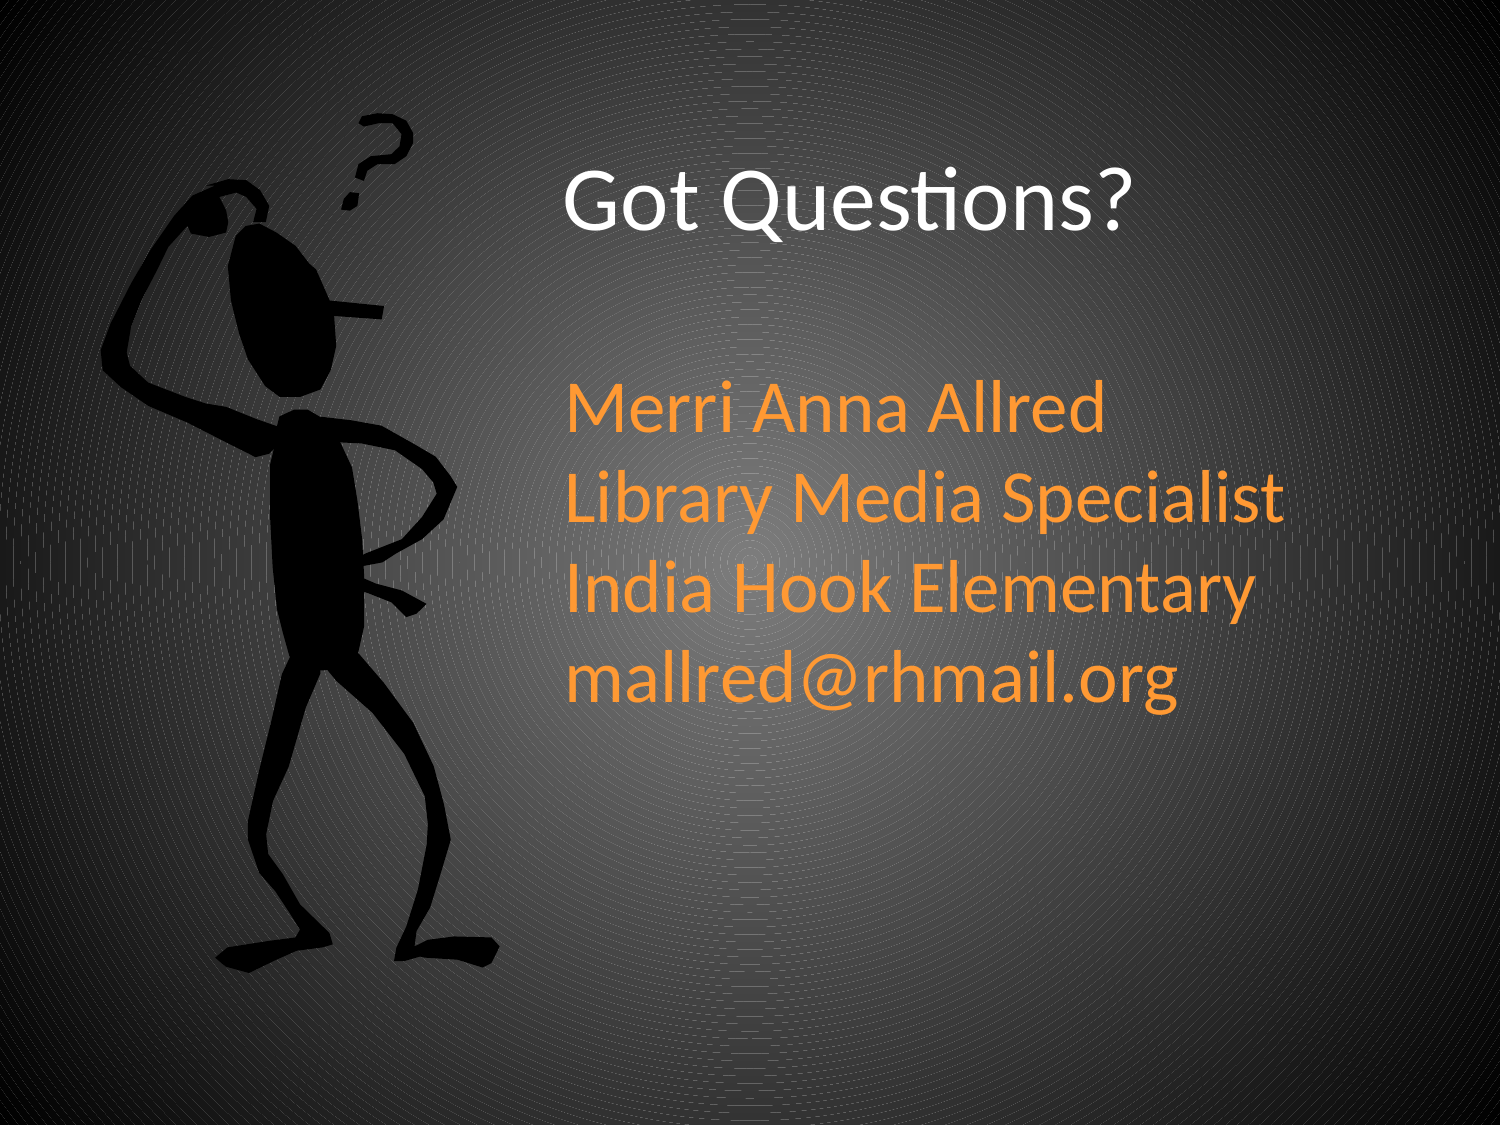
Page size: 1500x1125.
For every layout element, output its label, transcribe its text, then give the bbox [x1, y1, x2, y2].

text_box Merri Anna Allred Library Media Specialist India Hook Elementary mallred@rhmail.org [549, 349, 1375, 725]
picture [99, 112, 501, 974]
title Got Questions? [174, 99, 1500, 288]
